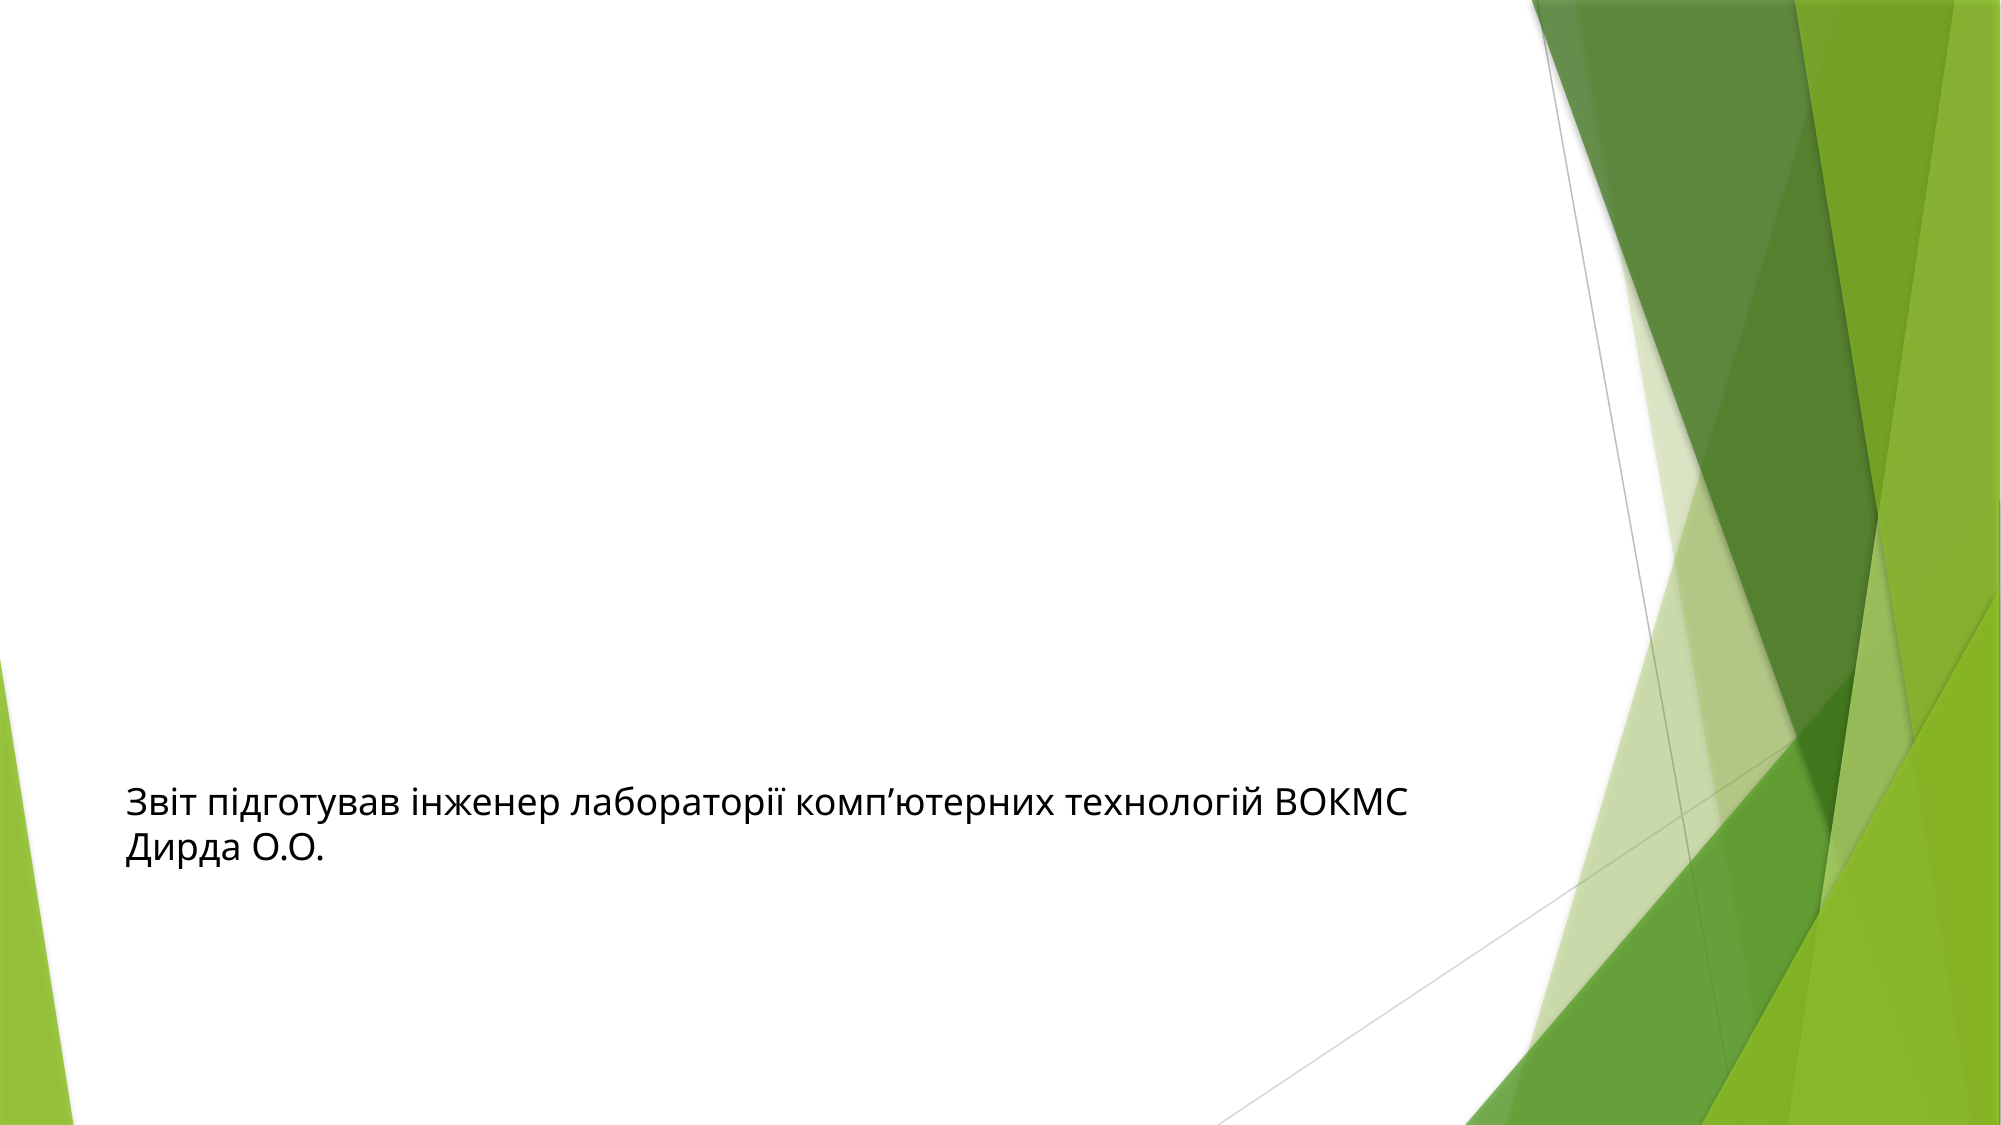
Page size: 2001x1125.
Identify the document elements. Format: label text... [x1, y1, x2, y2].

list Звіт підготував інженер лабораторії комп’ютерних технологій ВОКМС Дирда О.О. [111, 770, 1522, 991]
